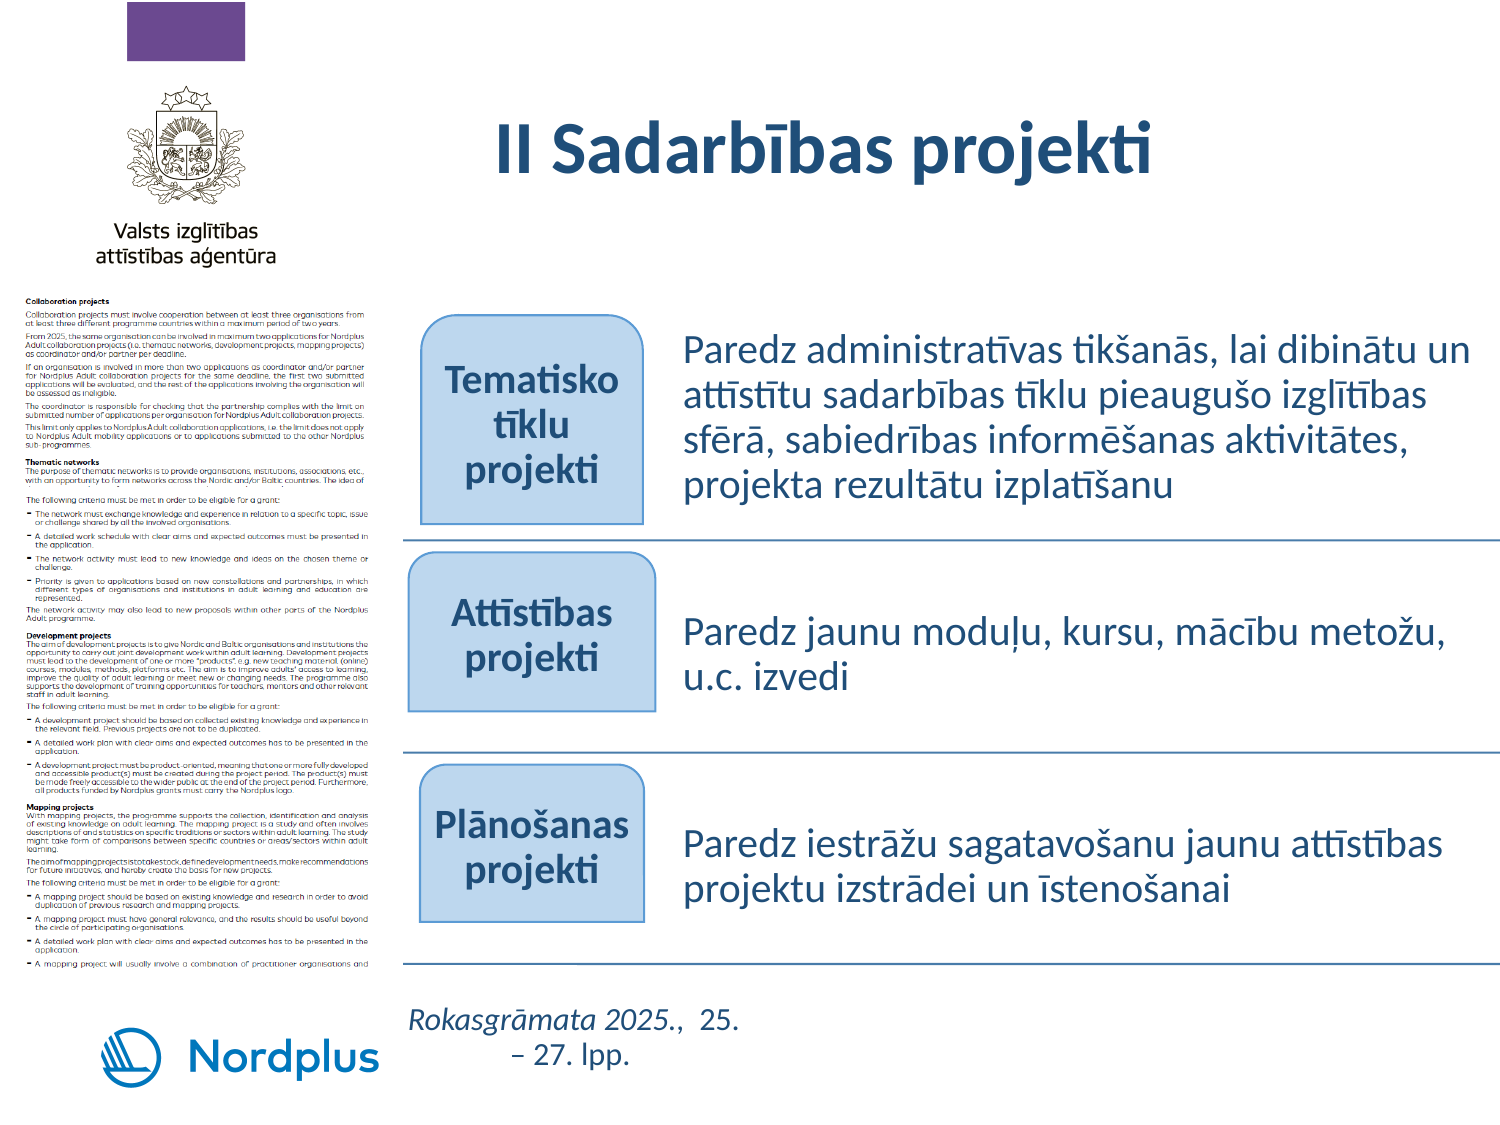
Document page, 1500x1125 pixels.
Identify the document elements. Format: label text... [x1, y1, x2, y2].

text_box Rokasgrāmata 2025., 25. – 27. lpp. [387, 1002, 761, 1081]
picture [0, 0, 1500, 1125]
title II Sadarbības projekti [315, 41, 1334, 259]
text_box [387, 277, 1500, 1002]
